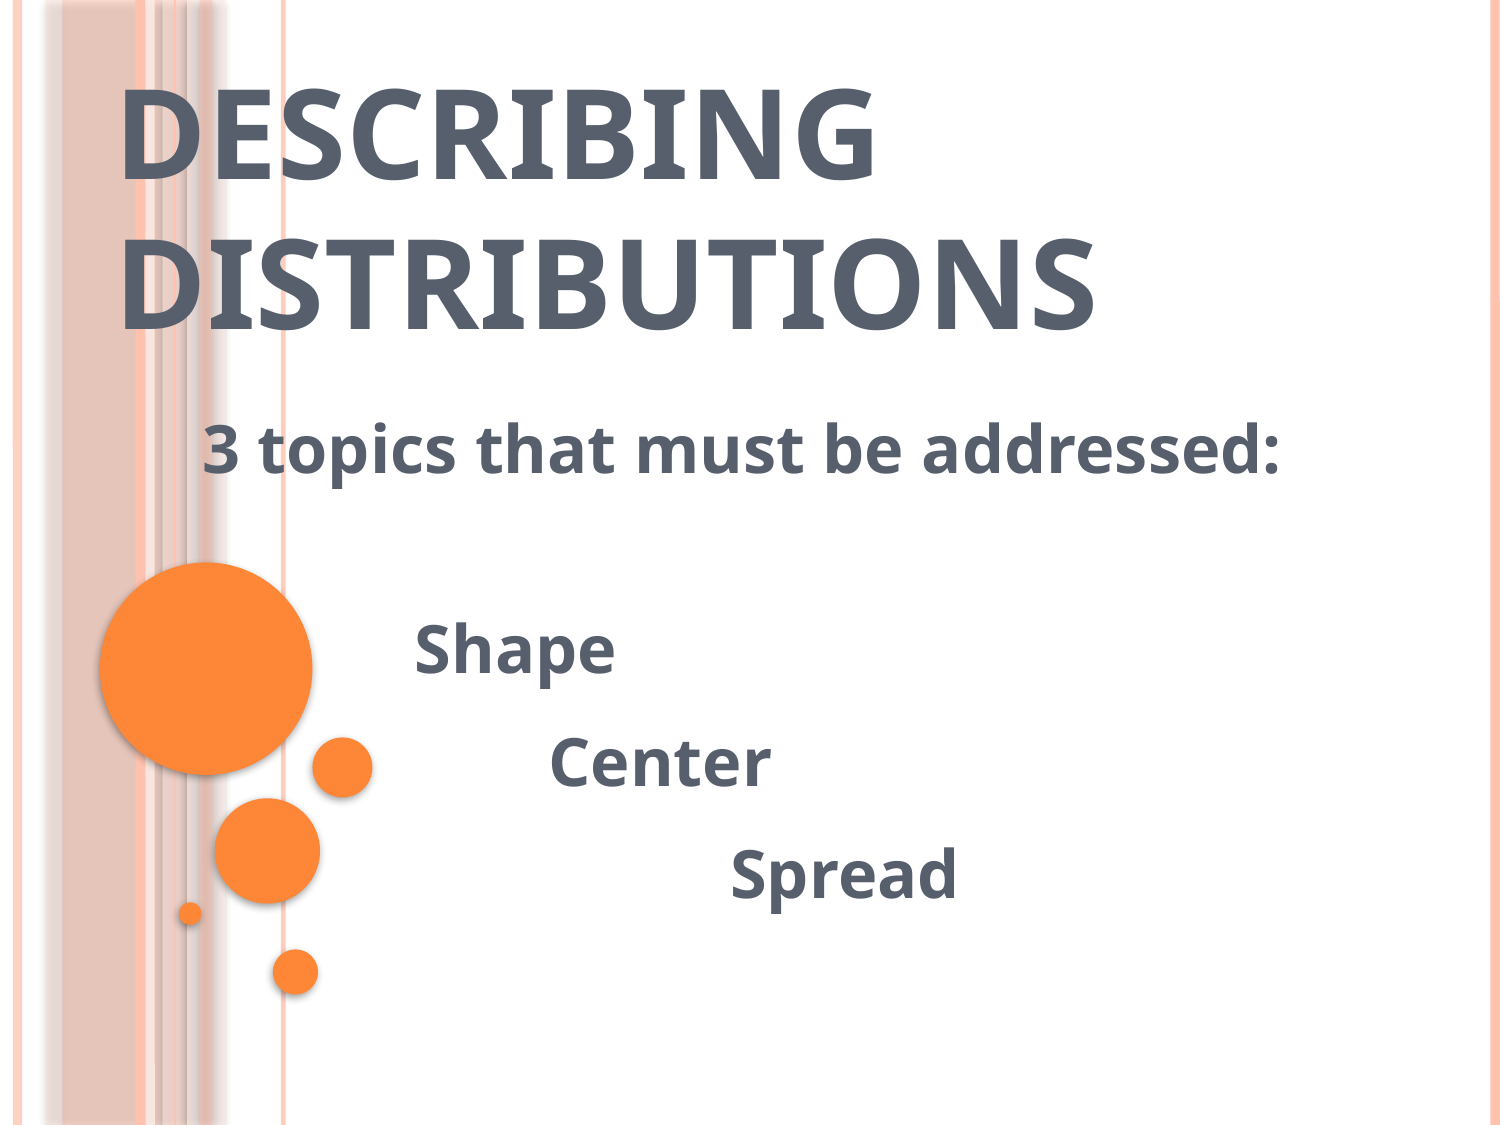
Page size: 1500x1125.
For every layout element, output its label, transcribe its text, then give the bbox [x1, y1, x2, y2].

text_box Center [487, 712, 788, 800]
text_box 3 topics that must be addressed: [187, 399, 1363, 488]
subtitle Shape [399, 600, 1025, 688]
title Describing Distributions [99, 0, 1413, 363]
text_box Spread [674, 824, 975, 913]
